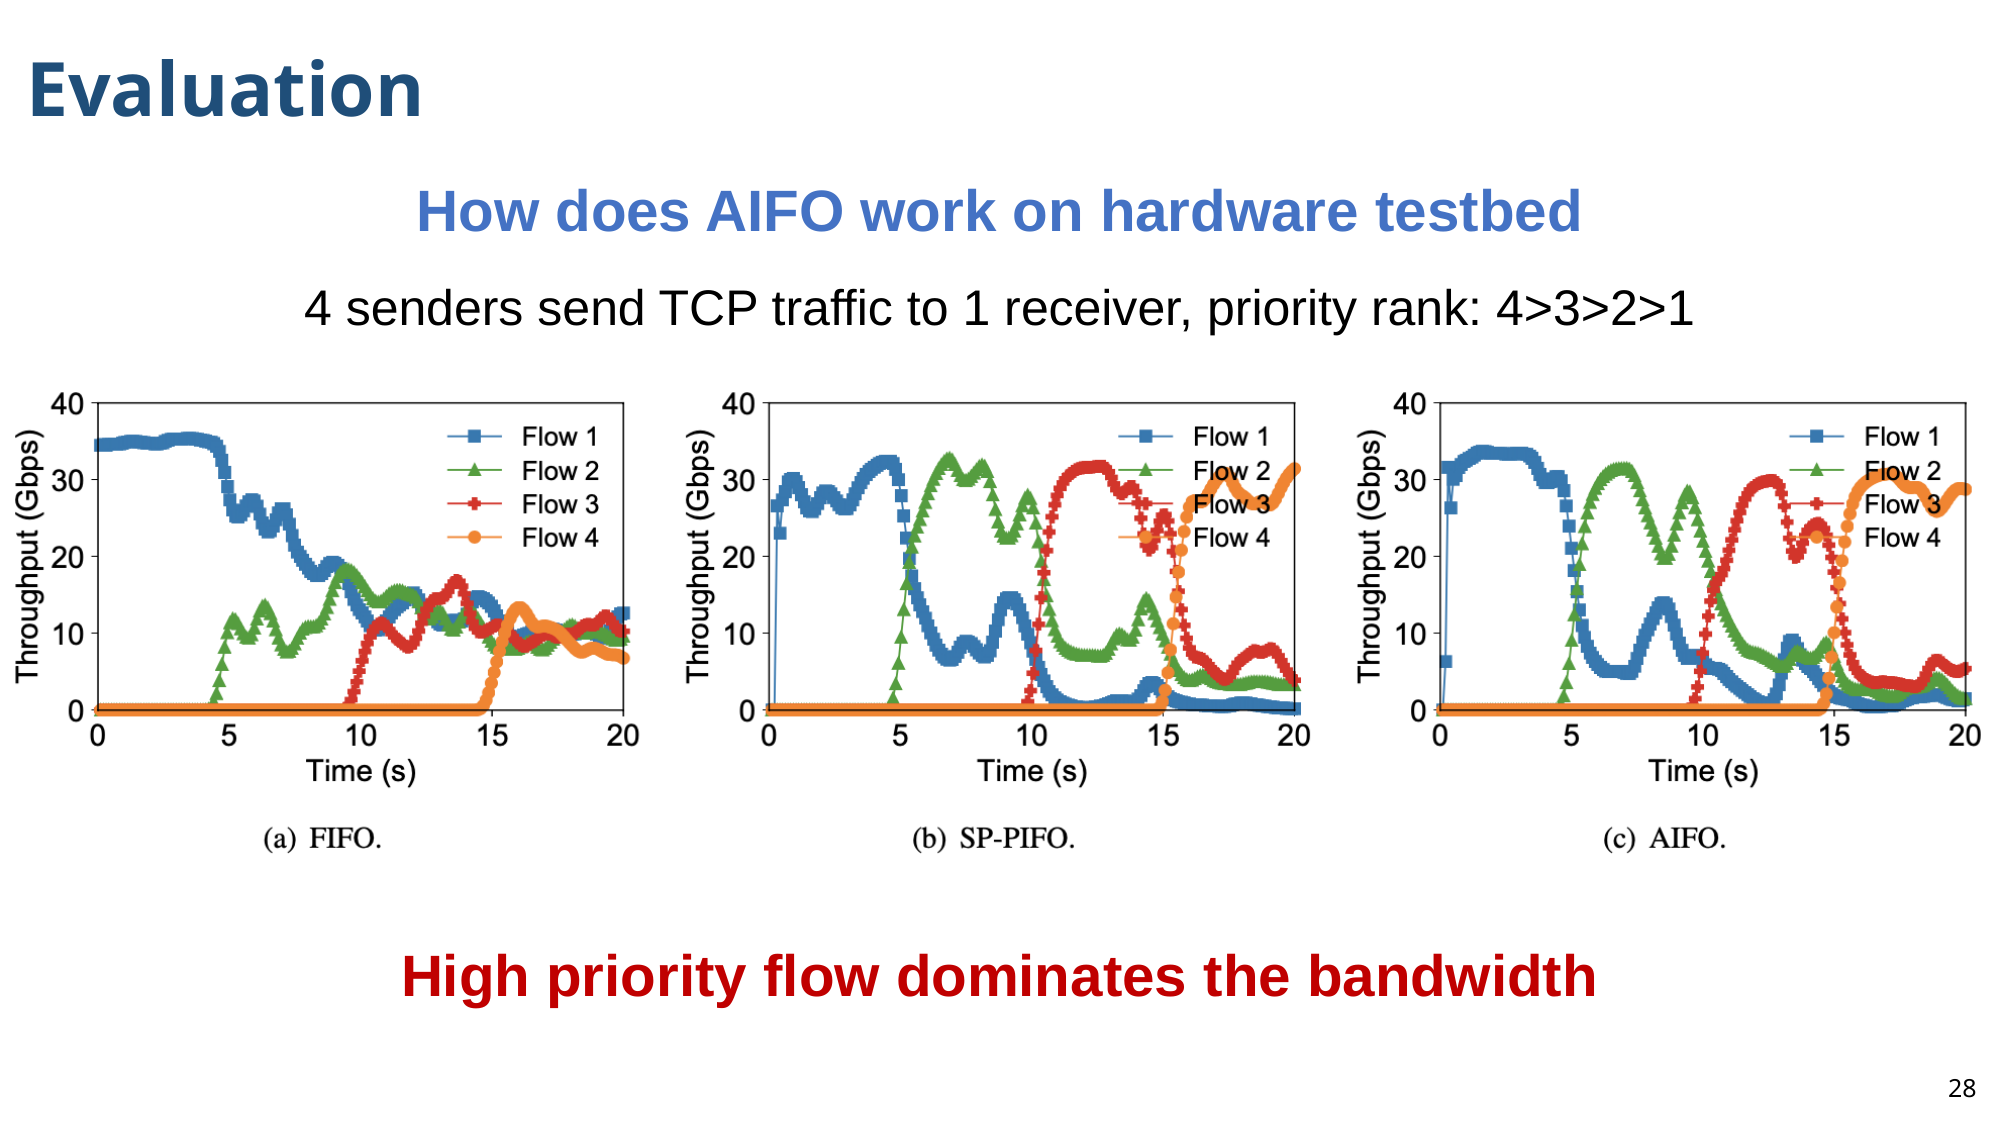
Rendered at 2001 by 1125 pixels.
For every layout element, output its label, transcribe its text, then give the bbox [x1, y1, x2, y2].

slide_number 27 [1541, 1059, 1992, 1120]
text_box How does AIFO work on hardware testbed [185, 165, 1815, 250]
picture [0, 377, 2000, 870]
title Evaluation [11, 0, 1853, 201]
text_box 4 senders send TCP traffic to 1 receiver, priority rank: 4>3>2>1 [185, 268, 1815, 343]
text_box High priority flow dominates the bandwidth [185, 930, 1815, 1016]
